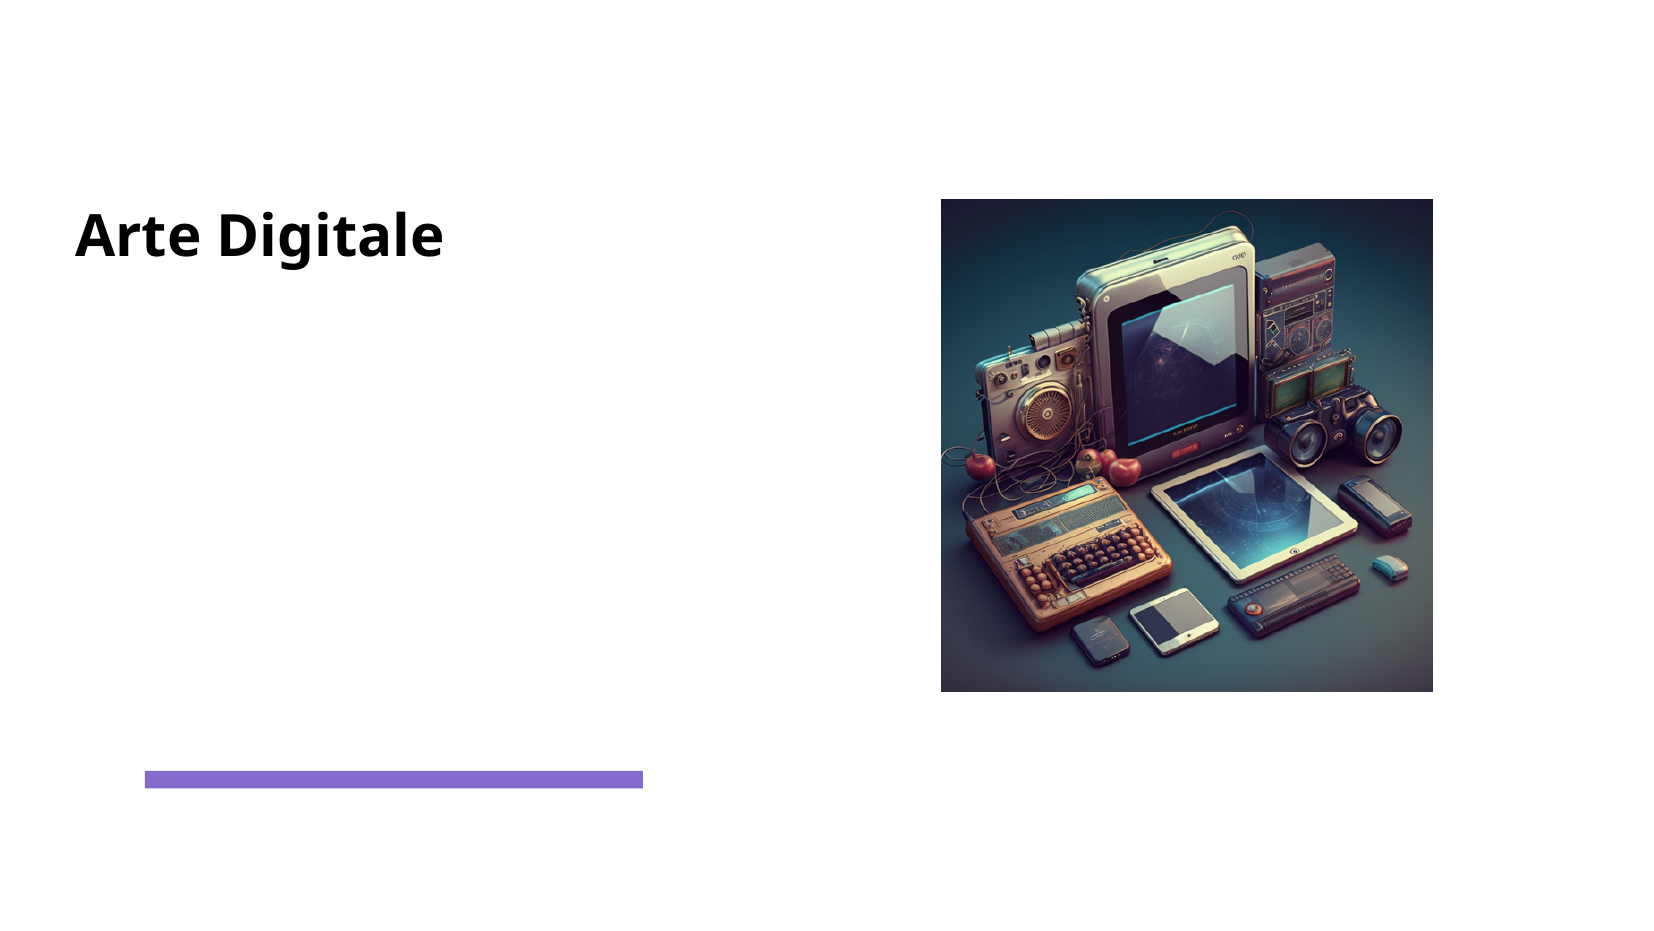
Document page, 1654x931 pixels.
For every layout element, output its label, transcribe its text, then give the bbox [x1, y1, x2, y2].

picture [941, 199, 1433, 692]
title Arte Digitale [74, 176, 712, 290]
